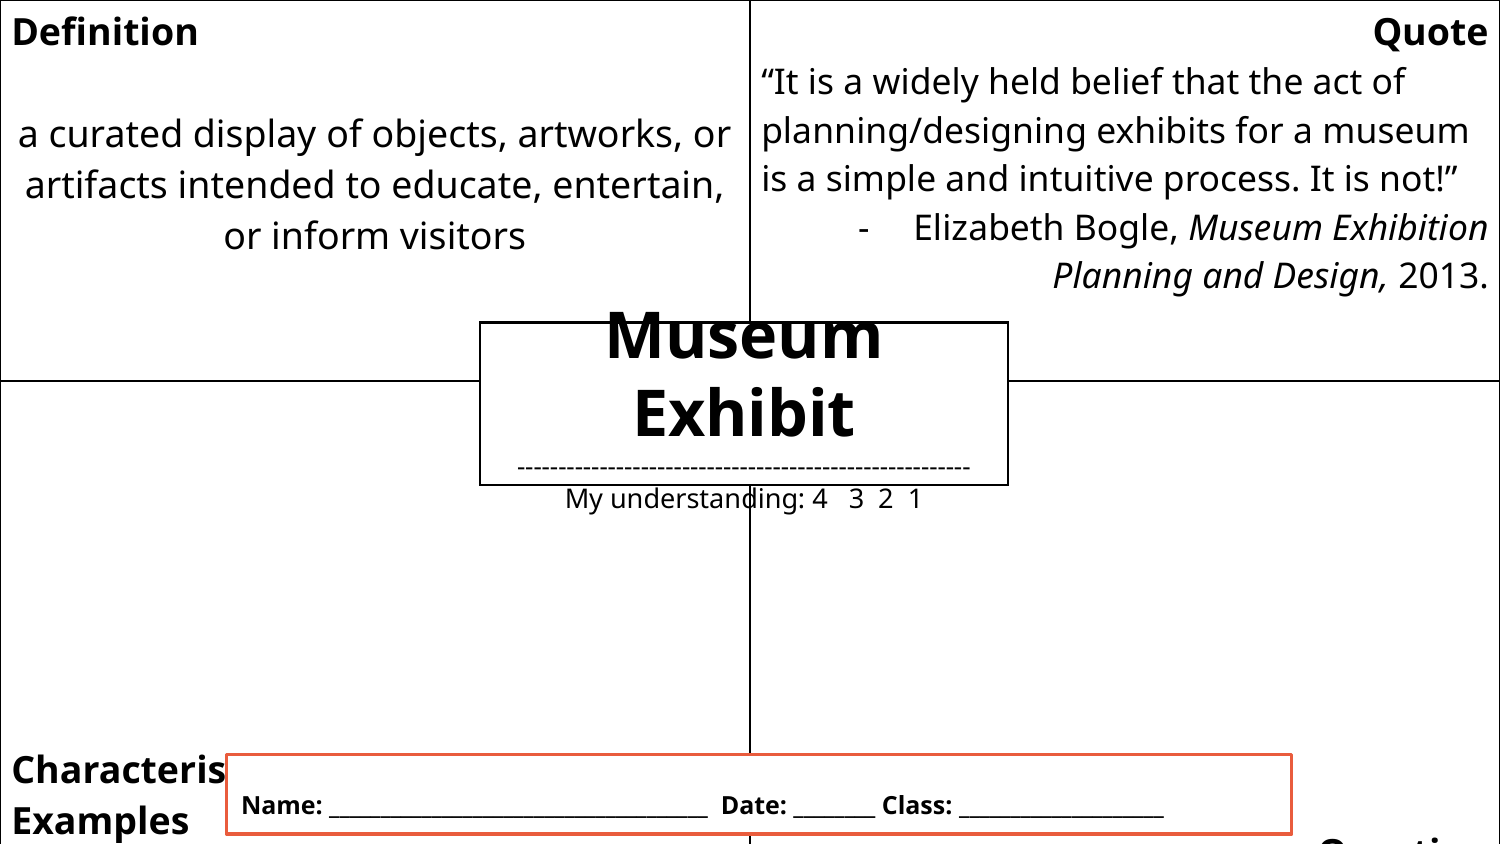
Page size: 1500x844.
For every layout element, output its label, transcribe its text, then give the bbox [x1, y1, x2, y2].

table_header Definition a curated display of objects, artworks, or artifacts intended to educate, entertain, or inform visitors [1, 1, 749, 380]
table_cell Characteristics/ Examples [1, 382, 749, 844]
table_header Quote “It is a widely held belief that the act of planning/designing exhibits for a museum is a simple and intuitive process. It is not!” Elizabeth Bogle, Museum Exhibition Planning and Design, 2013. [751, 1, 1499, 380]
table_cell Question [751, 382, 1499, 844]
text_box Museum Exhibit ------------------------------------------------------- My understanding: 4 3 2 1 [480, 322, 1008, 486]
text_box Name: _____________________________________ Date: ________ Class: ____________________ [226, 754, 1292, 834]
